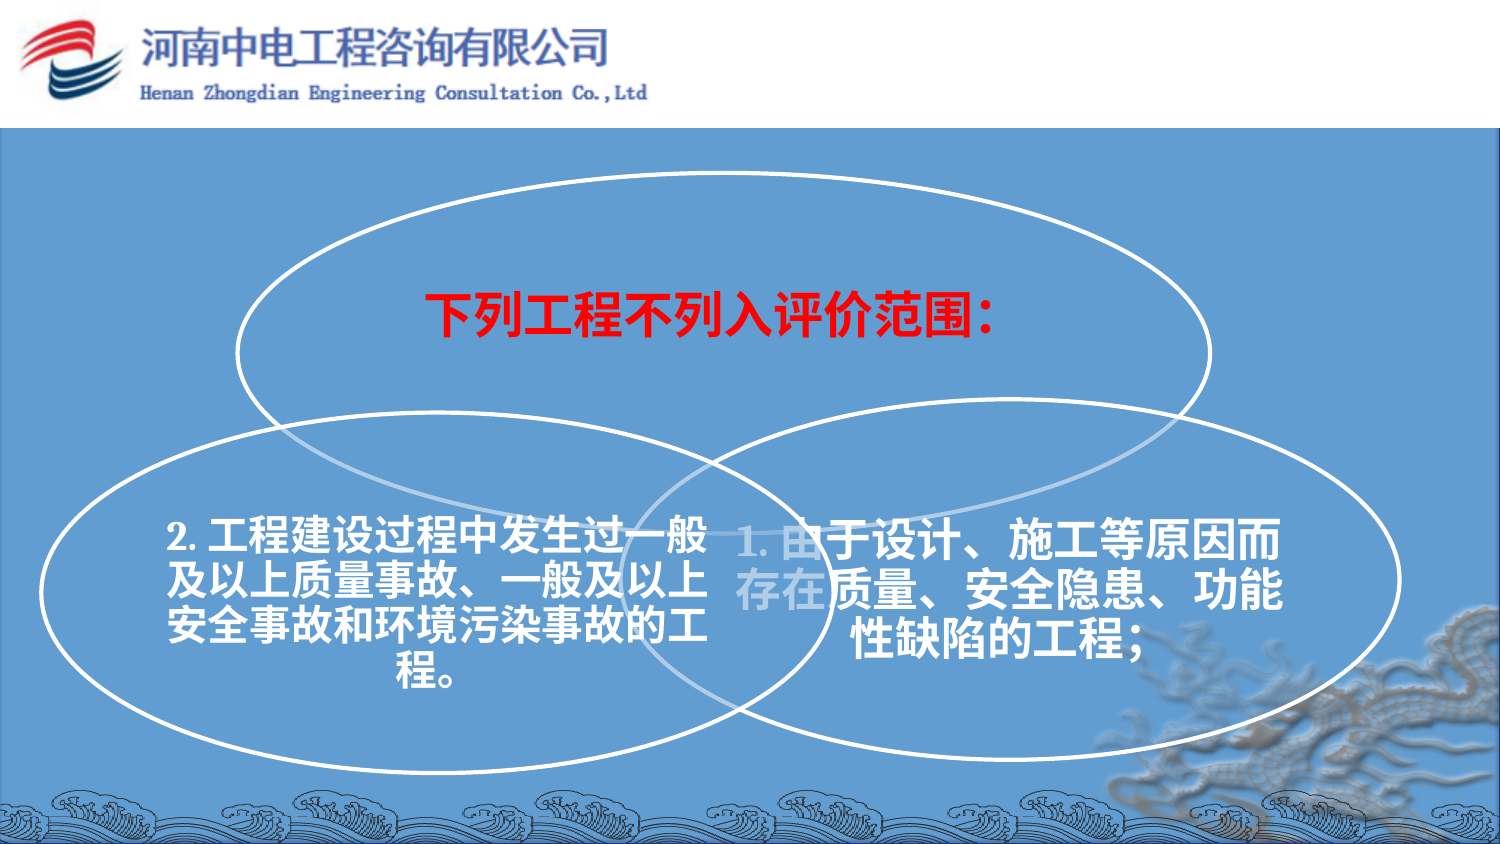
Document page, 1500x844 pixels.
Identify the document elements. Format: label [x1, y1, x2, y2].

picture [0, 0, 1500, 129]
text_box [40, 154, 1401, 777]
